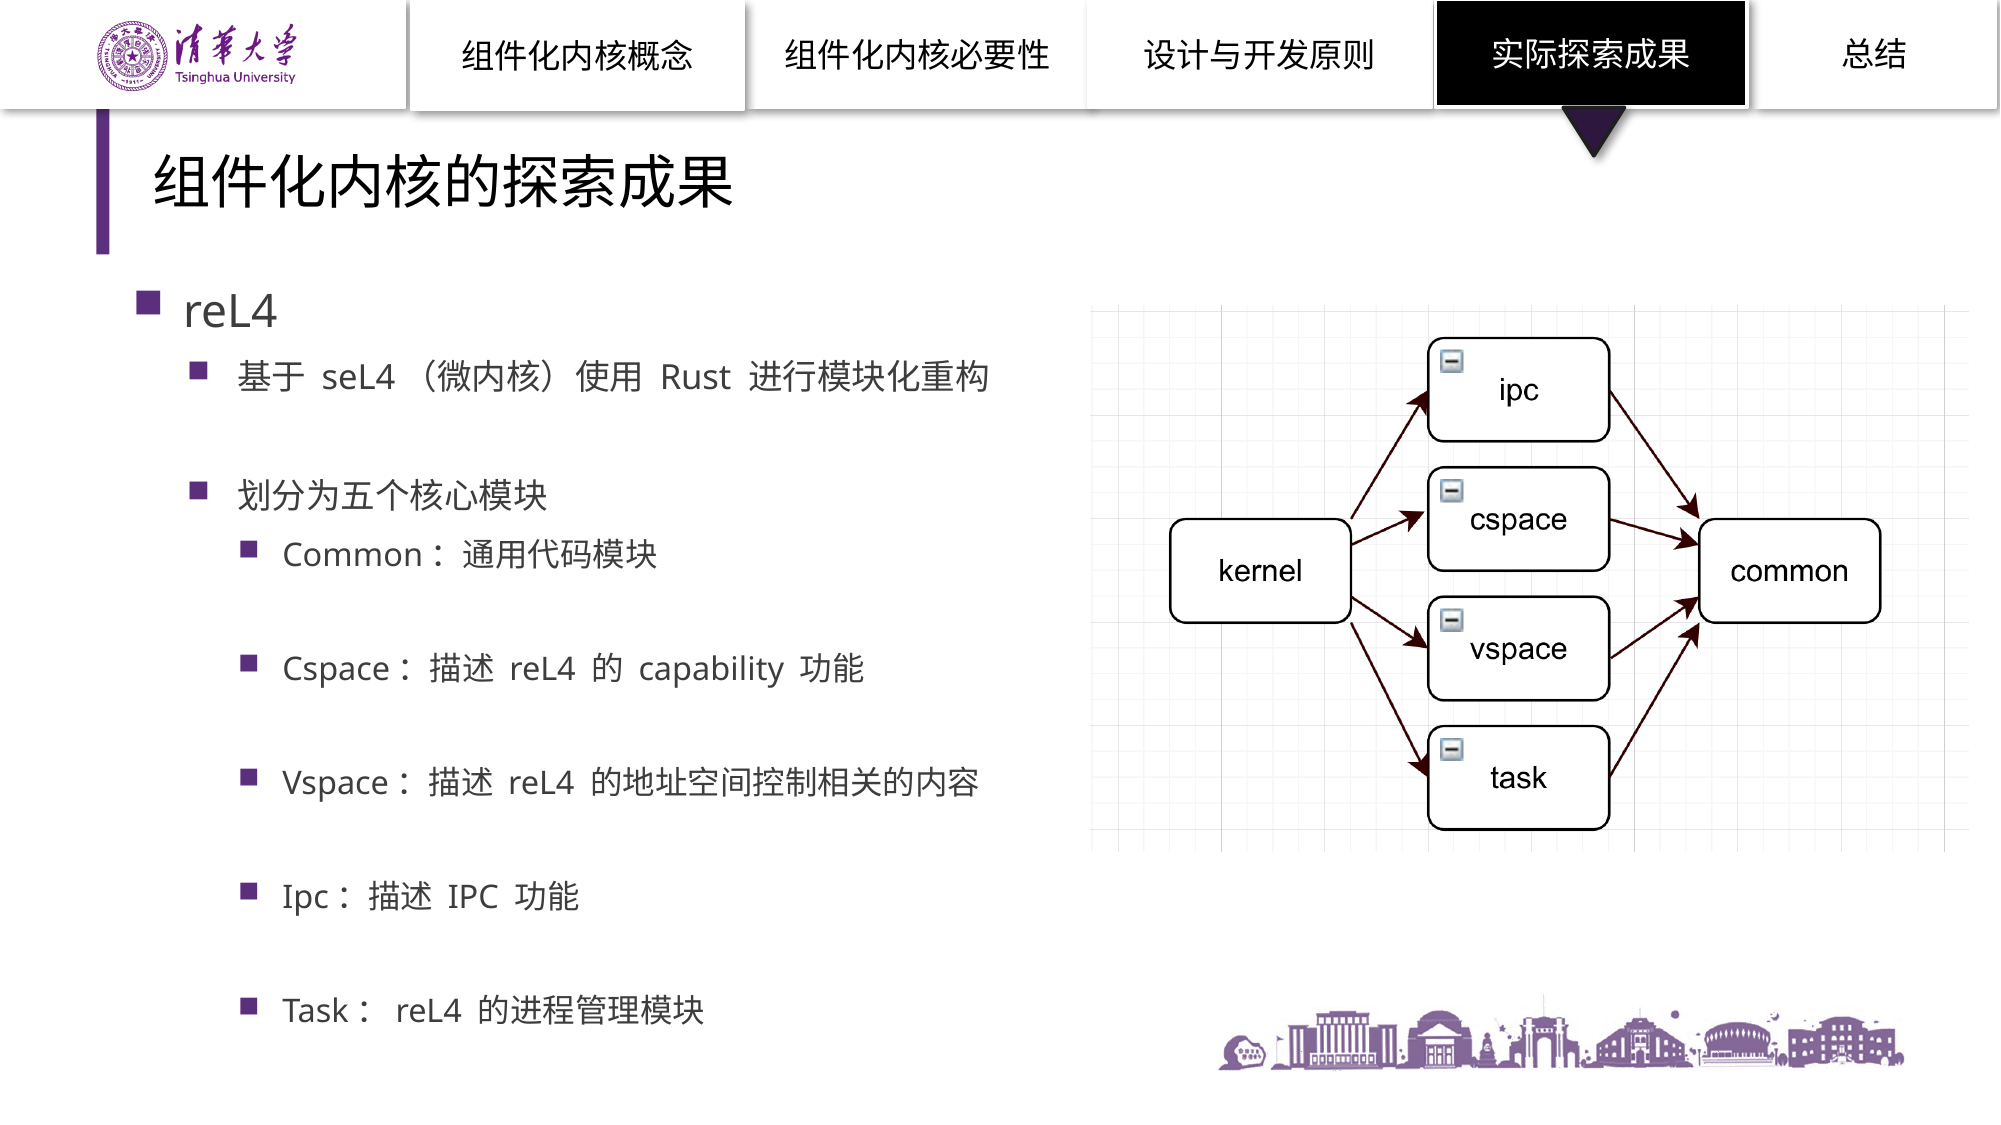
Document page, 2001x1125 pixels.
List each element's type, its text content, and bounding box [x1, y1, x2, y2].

text_box 总结 [1754, 0, 1995, 108]
text_box 组件化内核必要性 [748, 0, 1088, 108]
title 组件化内核的探索成果 [137, 116, 1863, 264]
list reL4 基于 seL4（微内核）使用 Rust 进行模块化重构 划分为五个核心模块 Common：通用代码模块 Cspace：描述 reL4 的 capability 功能 Vspace：描述 reL4 的地址空间控制相关的内容 Ipc：描述 IPC 功能 Task：reL4 的进程管理模块 [117, 273, 1829, 1045]
picture [1217, 993, 1905, 1071]
text_box 组件化内核概念 [411, 2, 744, 110]
text_box [0, 0, 405, 108]
text_box 实际探索成果 [1435, 0, 1747, 108]
picture [1090, 305, 1969, 852]
text_box 设计与开发原则 [1088, 0, 1432, 108]
picture [85, 4, 319, 103]
text_box [1563, 107, 1625, 156]
